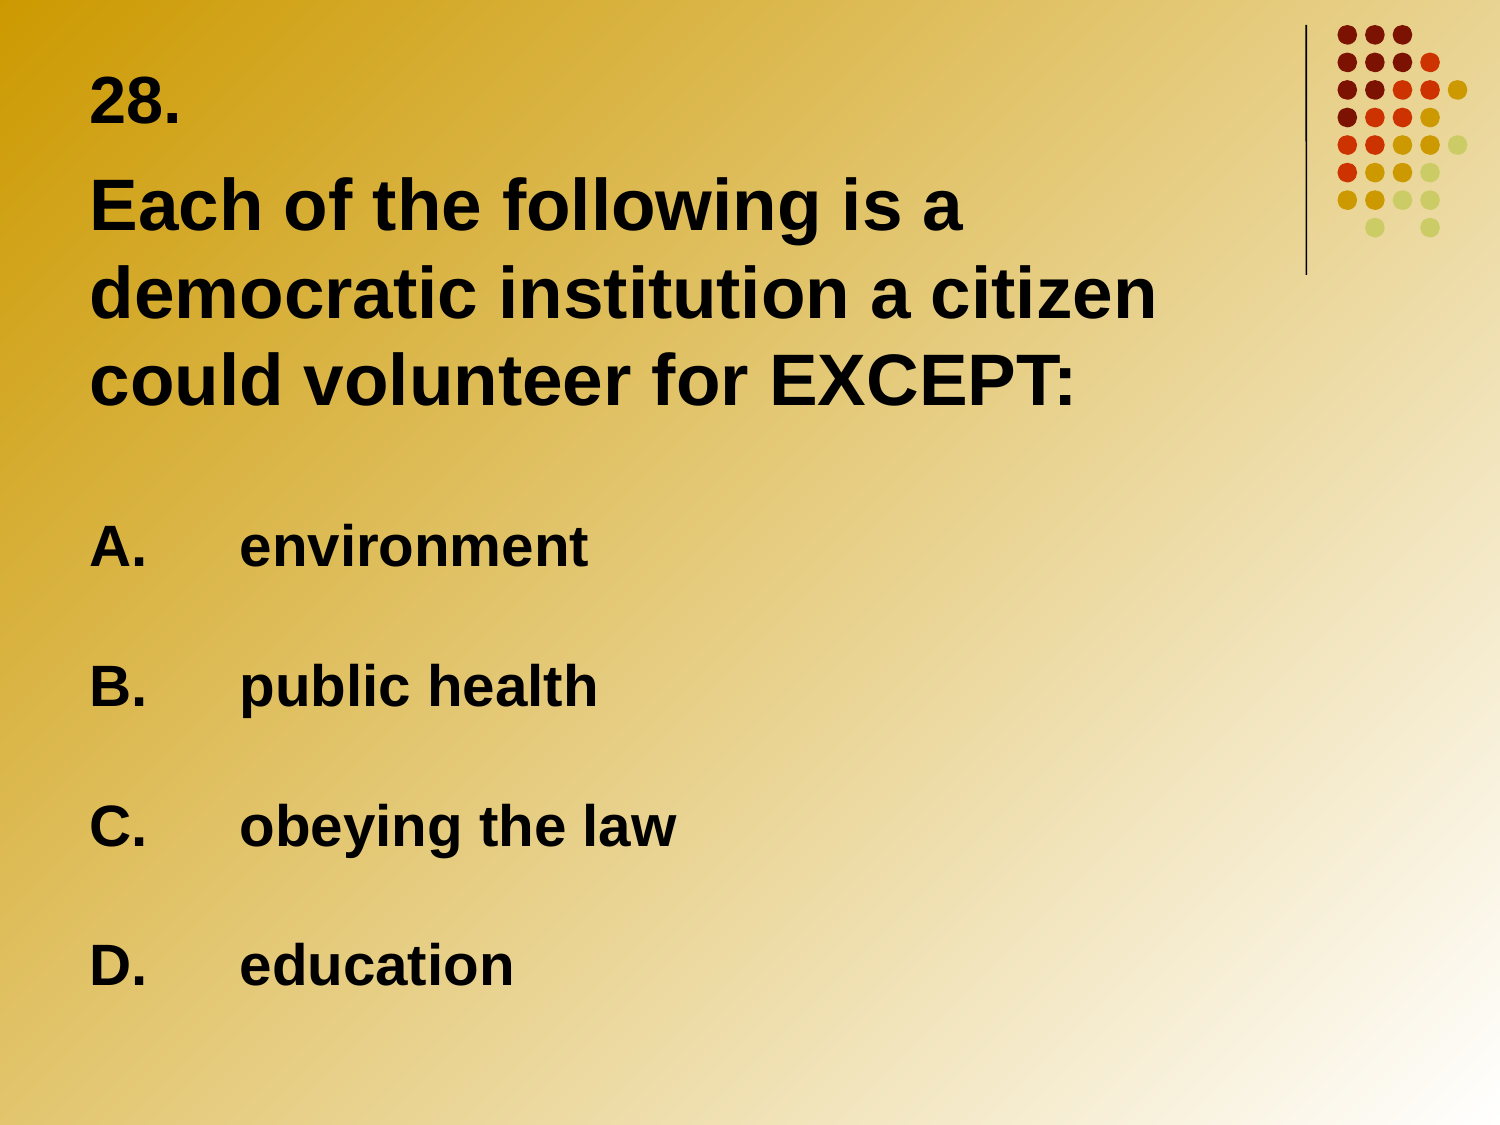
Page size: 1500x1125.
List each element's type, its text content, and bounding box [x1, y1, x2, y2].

text_box 28. [74, 49, 363, 145]
text_box Each of the following is a democratic institution a citizen could volunteer for EXCEPT: A. environment B. public health C. obeying the law D. education [75, 862, 1313, 1075]
